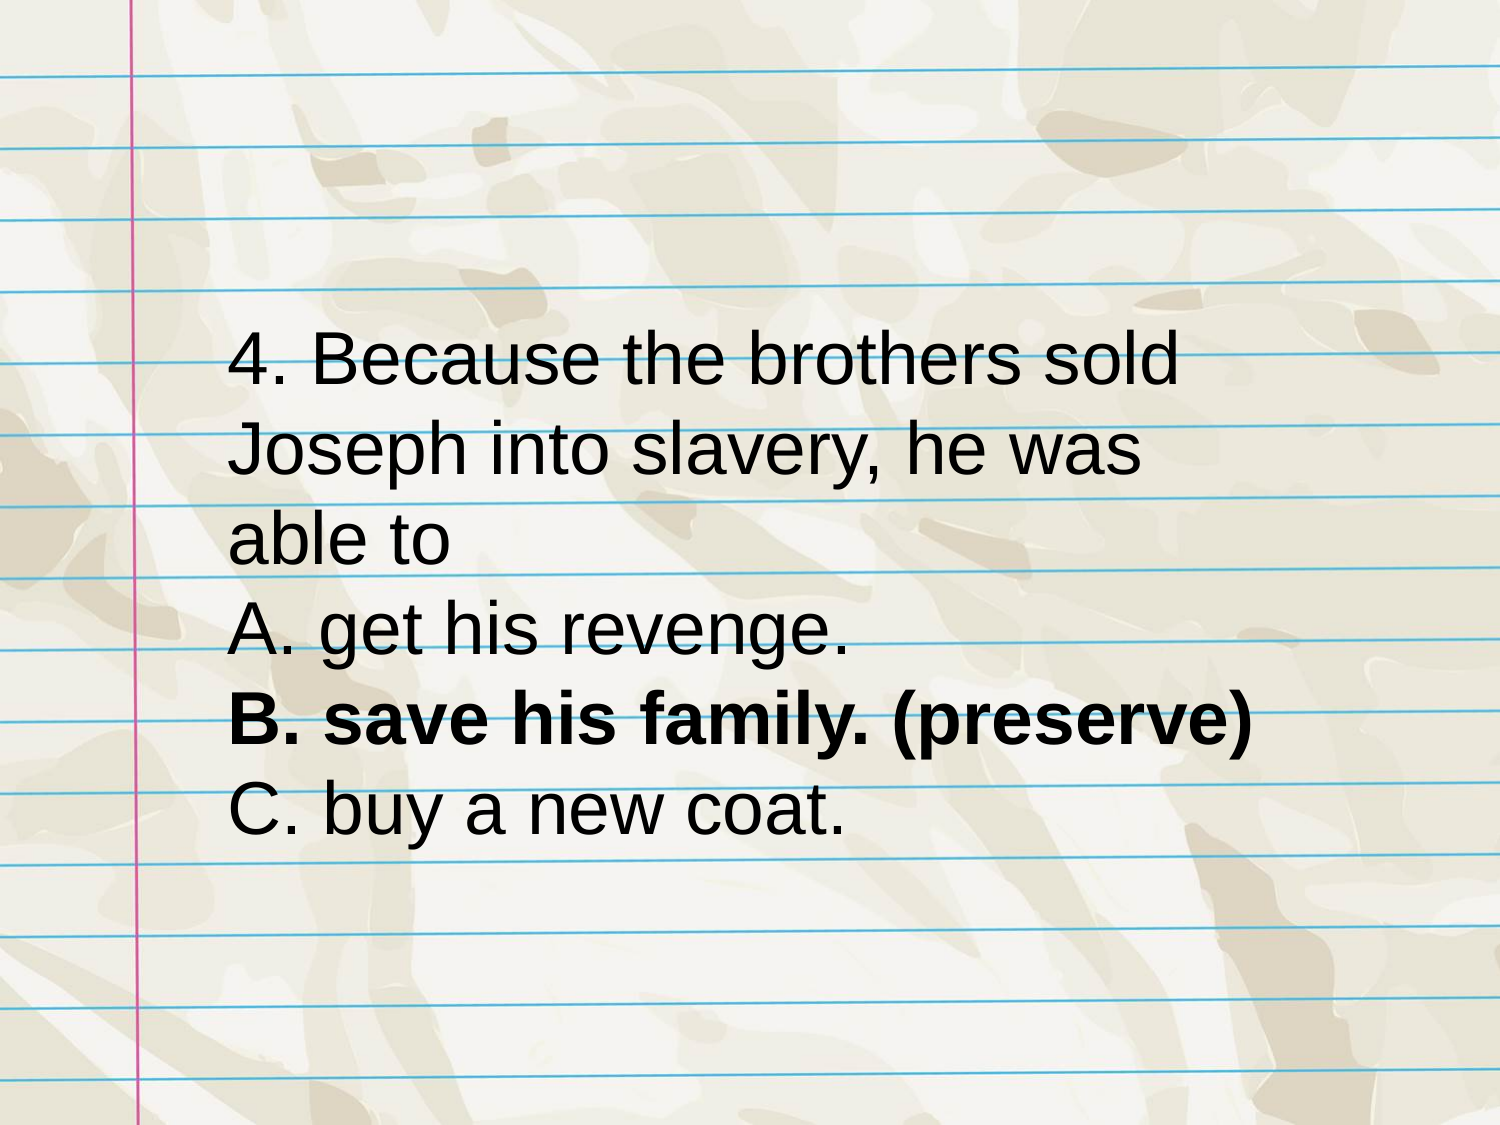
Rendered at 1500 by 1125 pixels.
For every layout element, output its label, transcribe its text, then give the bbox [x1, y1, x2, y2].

picture [0, 0, 1500, 1125]
text_box 4. Because the brothers sold Joseph into slavery, he was able to A. get his revenge. B. save his family. (preserve) C. buy a new coat. [212, 302, 1300, 947]
